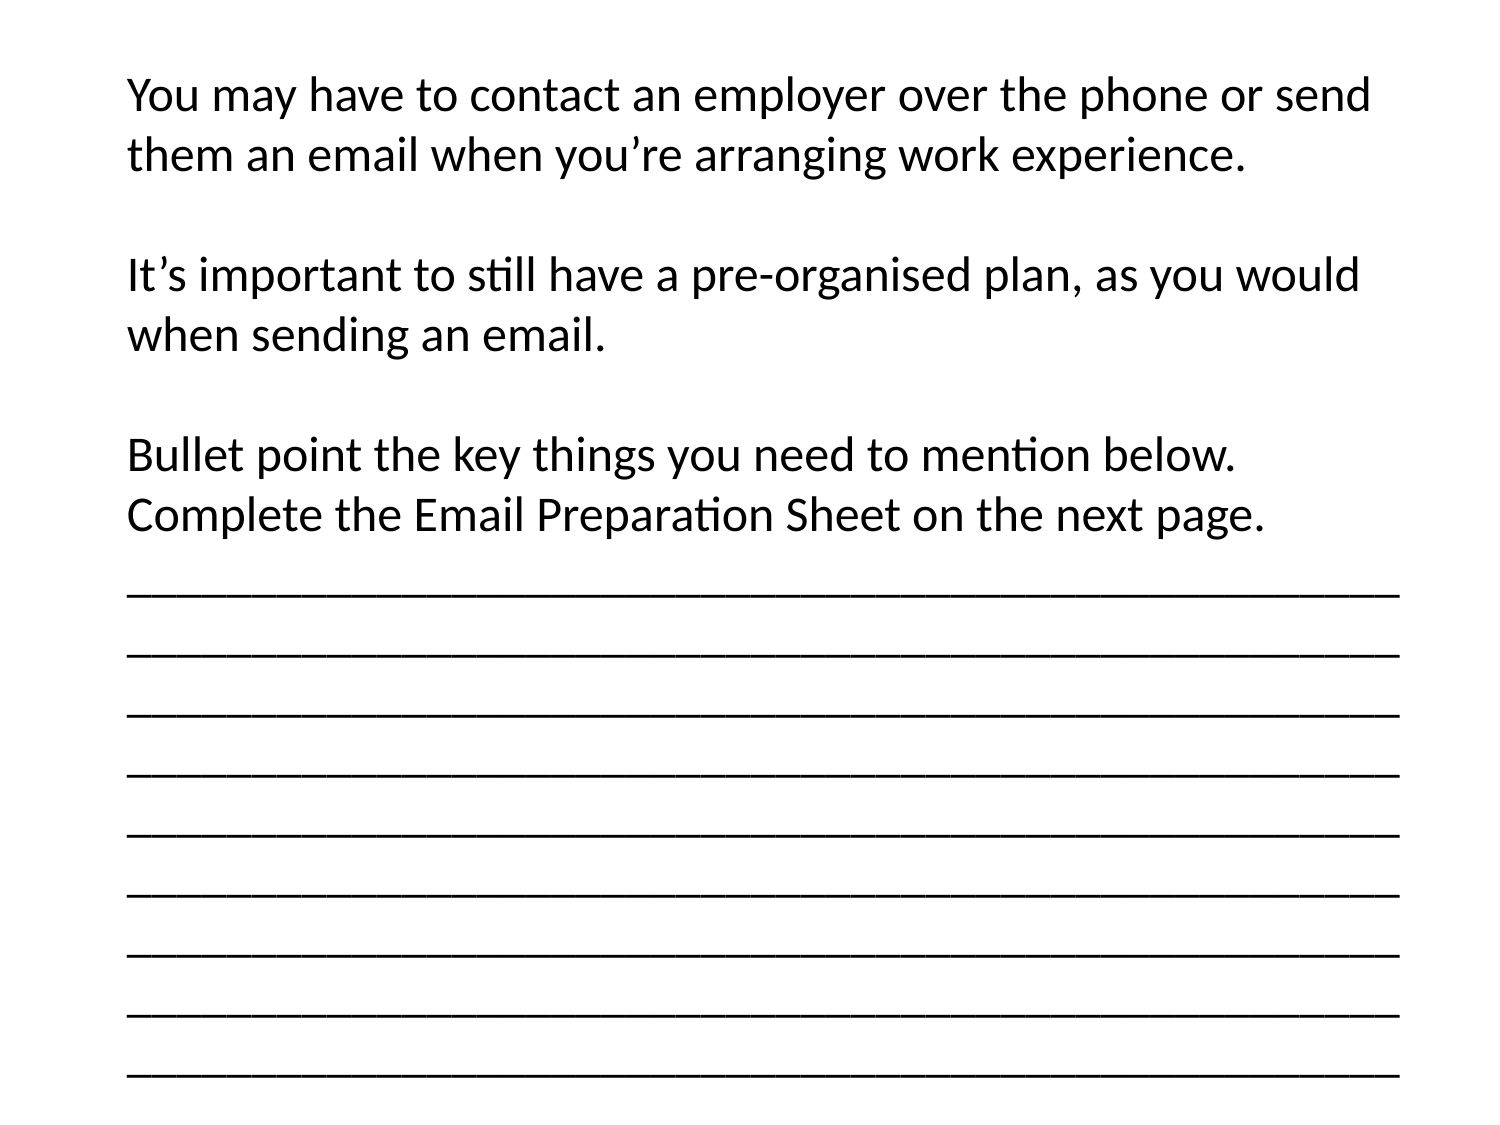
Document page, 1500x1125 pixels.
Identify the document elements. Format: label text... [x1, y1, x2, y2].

text_box You may have to contact an employer over the phone or send them an email when you’re arranging work experience. It’s important to still have a pre-organised plan, as you would when sending an email. Bullet point the key things you need to mention below. Complete the Email Preparation Sheet on the next page. ___________________________________________________________________________________________________________________________________________________________________________________________________________________________________________________________________________________________________________________________________________________________________________________________________________________________________________________________________________ [112, 54, 1424, 1090]
